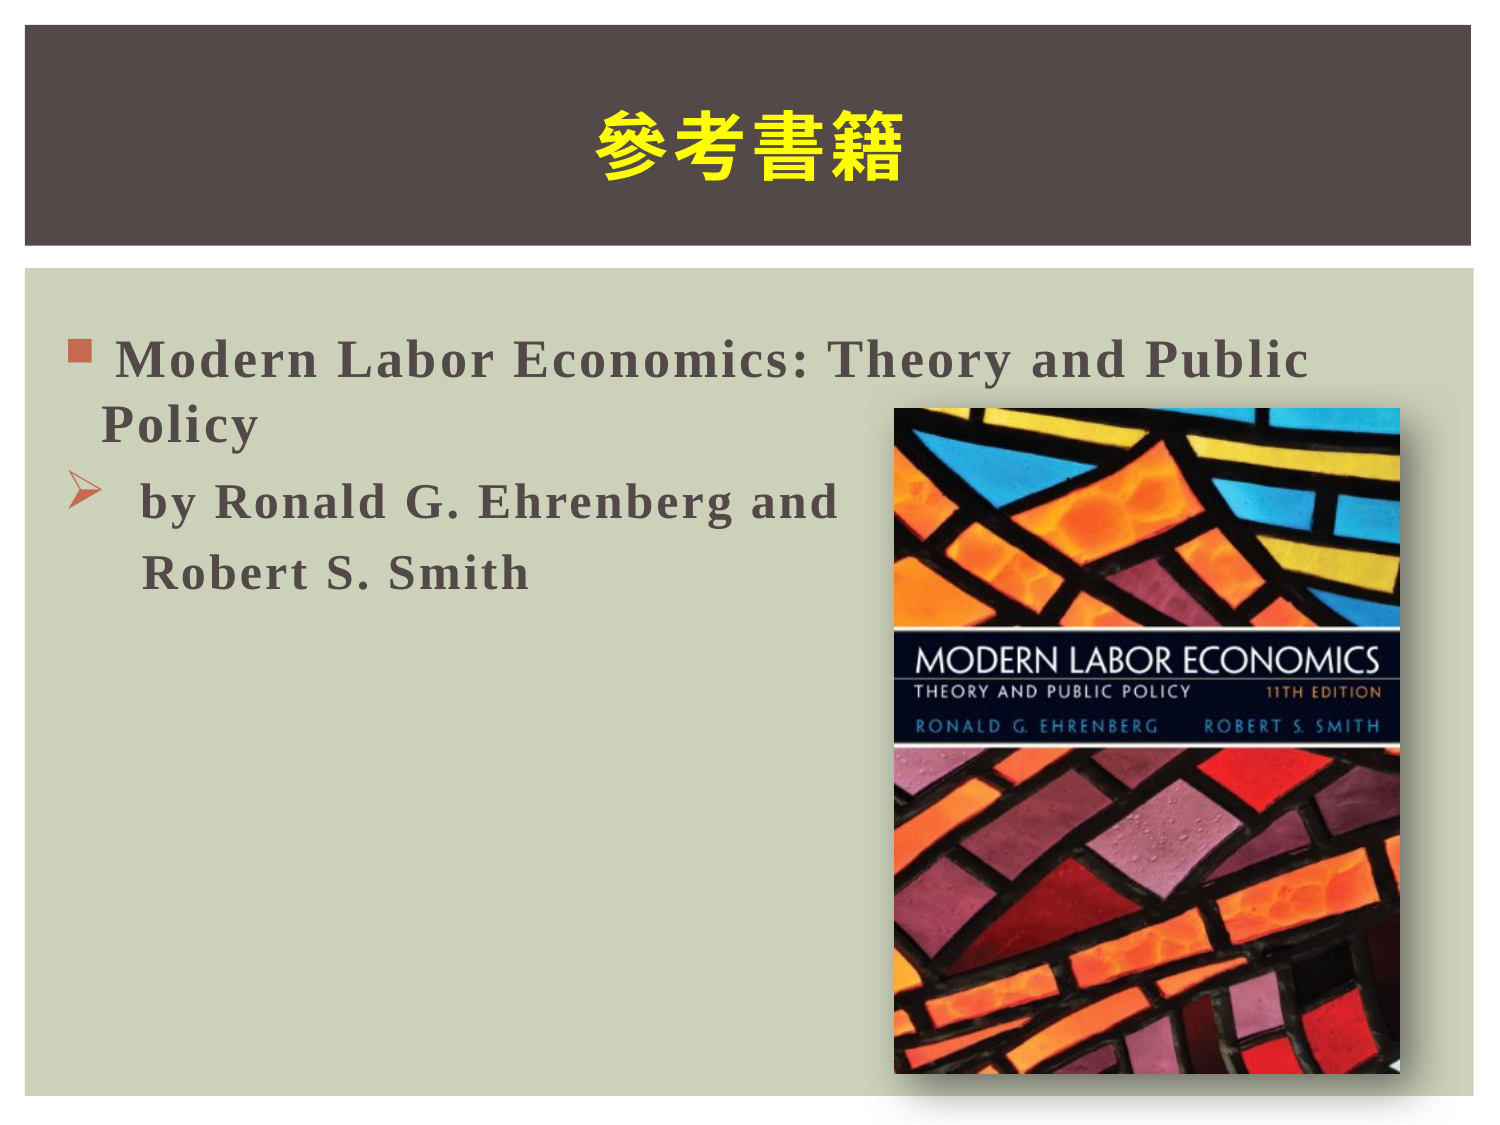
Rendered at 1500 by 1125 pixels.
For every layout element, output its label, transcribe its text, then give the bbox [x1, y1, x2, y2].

picture [894, 408, 1400, 1074]
title 參考書籍 [62, 58, 1438, 232]
list Modern Labor Economics: Theory and Public Policy by Ronald G. Ehrenberg and Robert S. Smith [41, 255, 1421, 979]
